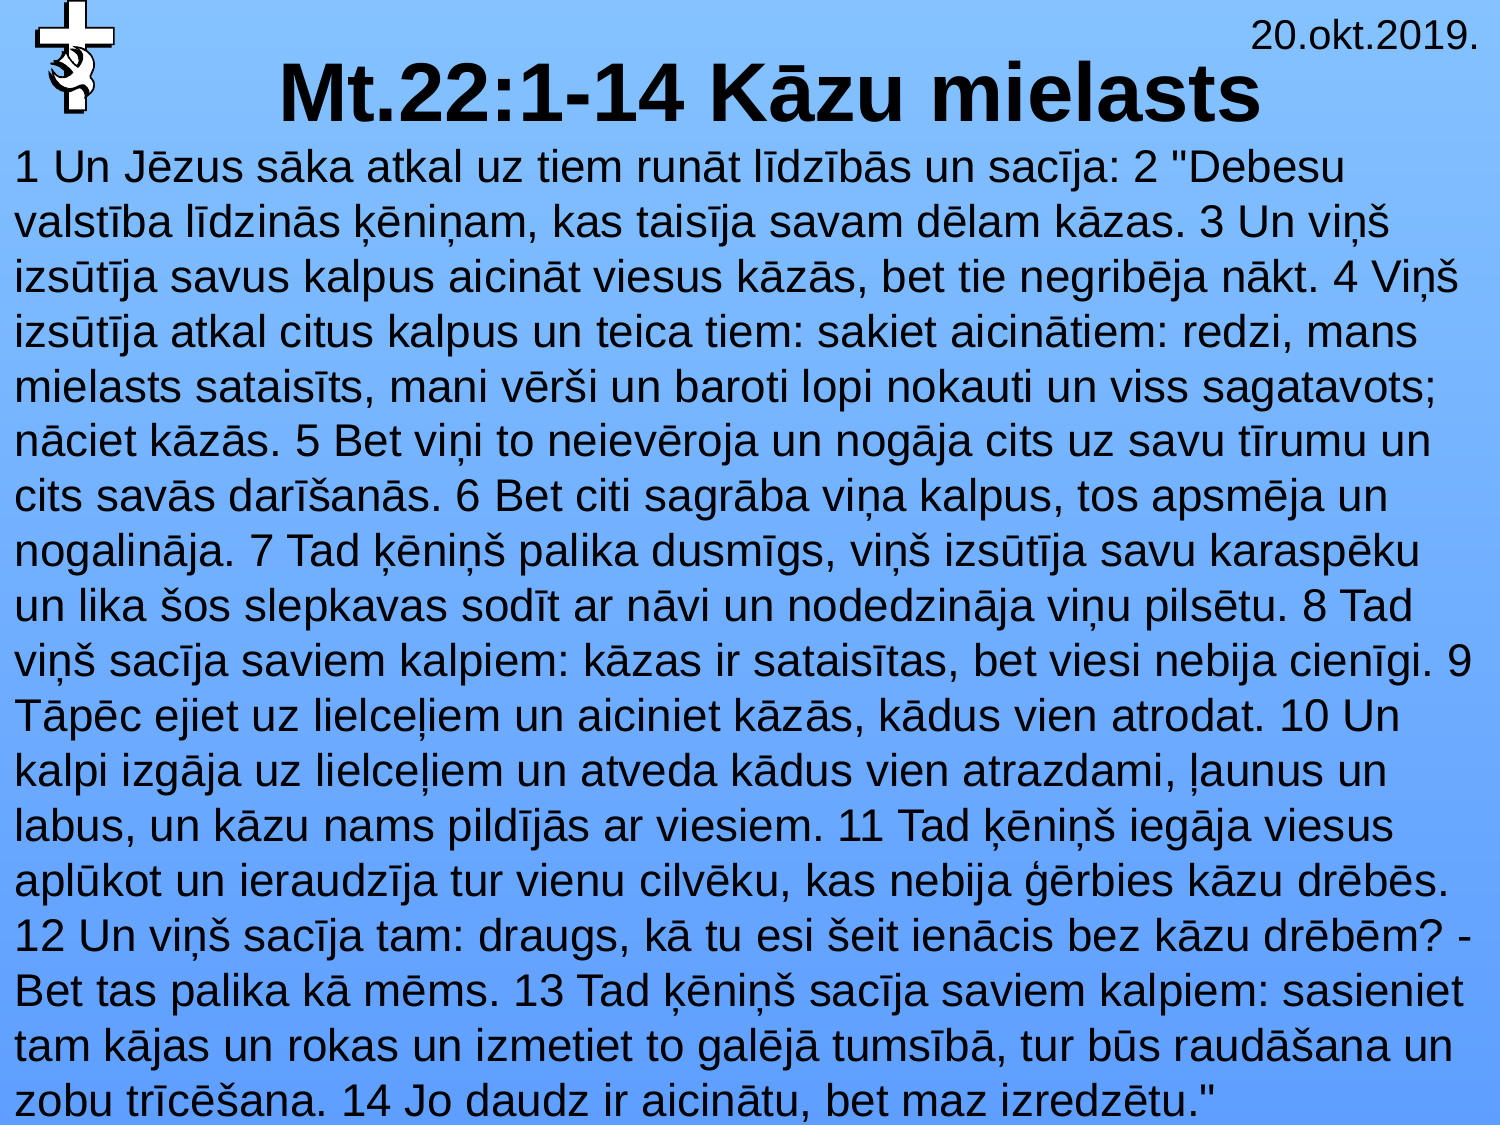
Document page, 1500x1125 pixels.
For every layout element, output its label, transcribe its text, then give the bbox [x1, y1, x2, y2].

title Mt.22:1-14 Kāzu mielasts [100, 0, 1442, 128]
text_box 1 Un Jēzus sāka atkal uz tiem runāt līdzībās un sacīja: 2 "Debesu valstība līdzinās ķēniņam, kas taisīja savam dēlam kāzas. 3 Un viņš izsūtīja savus kalpus aicināt viesus kāzās, bet tie negribēja nākt. 4 Viņš izsūtīja atkal citus kalpus un teica tiem: sakiet aicinātiem: redzi, mans mielasts sataisīts, mani vērši un baroti lopi nokauti un viss sagatavots; nāciet kāzās. 5 Bet viņi to neievēroja un nogāja cits uz savu tīrumu un cits savās darīšanās. 6 Bet citi sagrāba viņa kalpus, tos apsmēja un nogalināja. 7 Tad ķēniņš palika dusmīgs, viņš izsūtīja savu karaspēku un lika šos slepkavas sodīt ar nāvi un nodedzināja viņu pilsētu. 8 Tad viņš sacīja saviem kalpiem: kāzas ir sataisītas, bet viesi nebija cienīgi. 9 Tāpēc ejiet uz lielceļiem un aiciniet kāzās, kādus vien atrodat. 10 Un kalpi izgāja uz lielceļiem un atveda kādus vien atrazdami, ļaunus un labus, un kāzu nams pildījās ar viesiem. 11 Tad ķēniņš iegāja viesus aplūkot un ieraudzīja tur vienu cilvēku, kas nebija ģērbies kāzu drēbēs. 12 Un viņš sacīja tam: draugs, kā tu esi šeit ienācis bez kāzu drēbēm? - Bet tas palika kā mēms. 13 Tad ķēniņš sacīja saviem kalpiem: sasieniet tam kājas un rokas un izmetiet to galējā tumsībā, tur būs raudāšana un zobu trīcēšana. 14 Jo daudz ir aicinātu, bet maz izredzētu." [0, 128, 1500, 1125]
text_box 20.okt.2019. [1230, 0, 1500, 65]
picture [34, 0, 116, 114]
